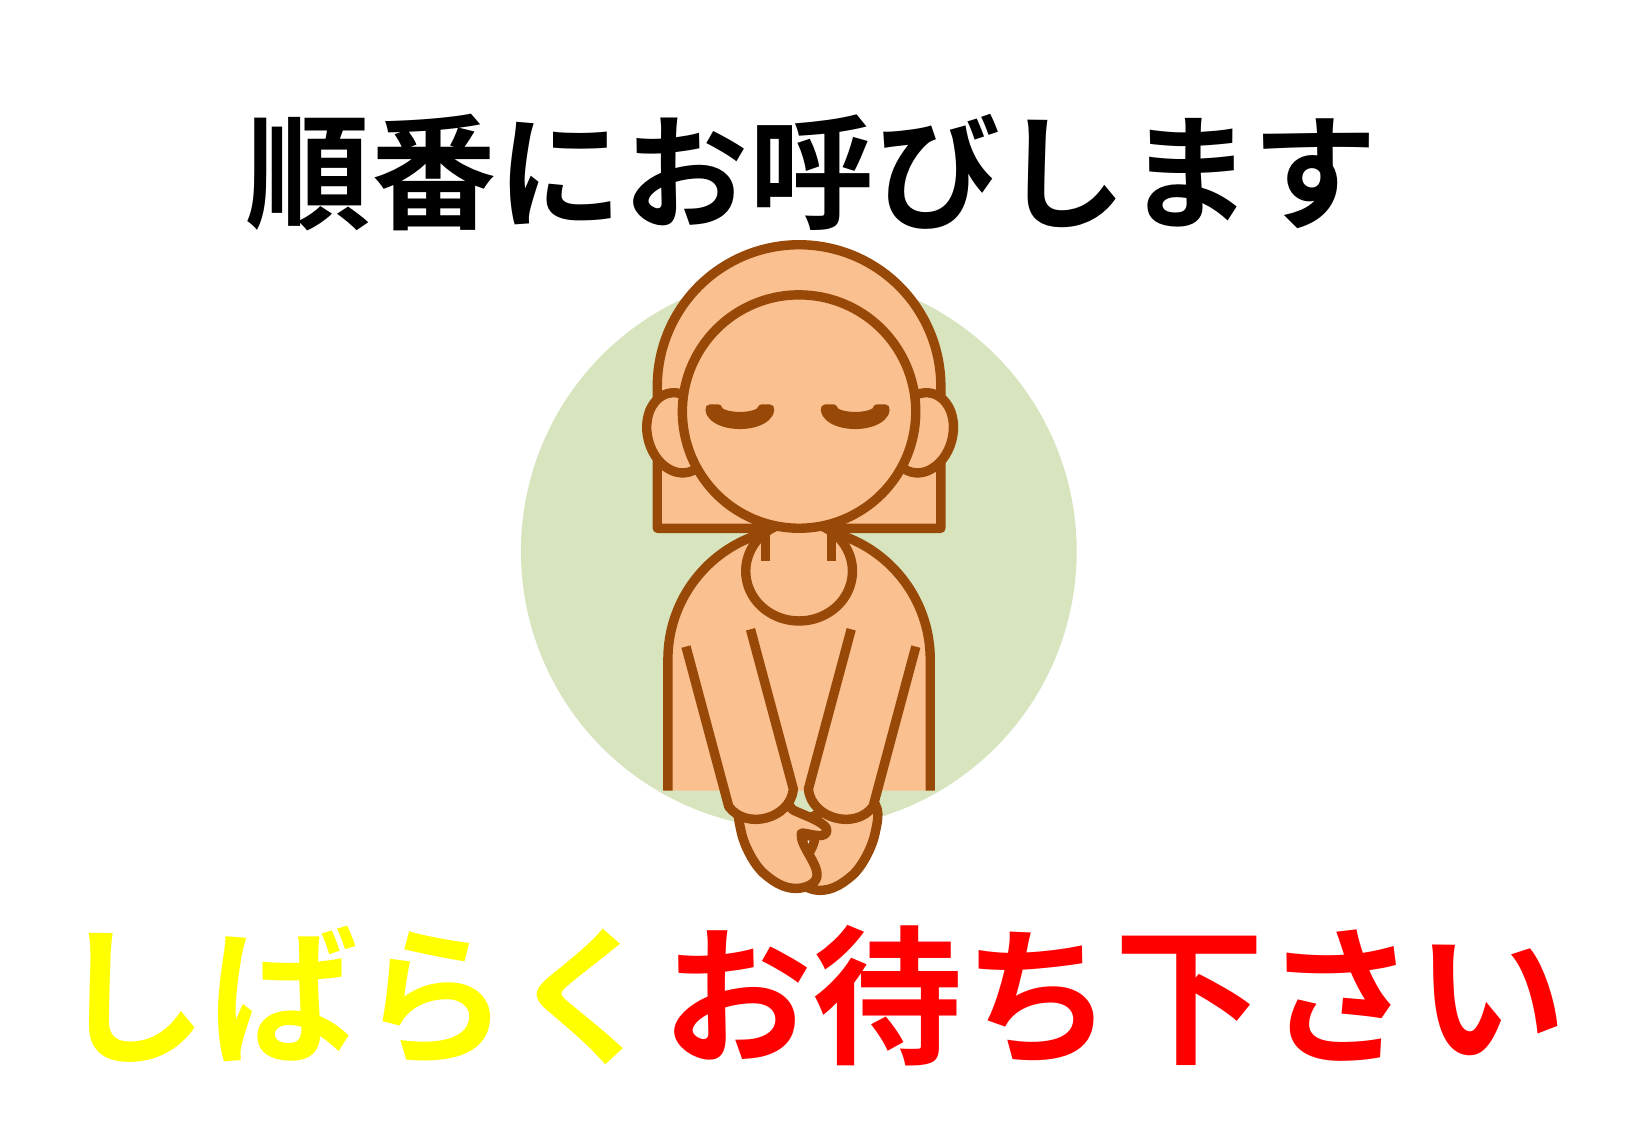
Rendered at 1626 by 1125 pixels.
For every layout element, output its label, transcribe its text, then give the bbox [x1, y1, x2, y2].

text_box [520, 244, 1077, 893]
text_box 順番にお呼びします [0, 87, 1625, 253]
text_box しばらくお待ち下さい [0, 894, 1625, 1090]
